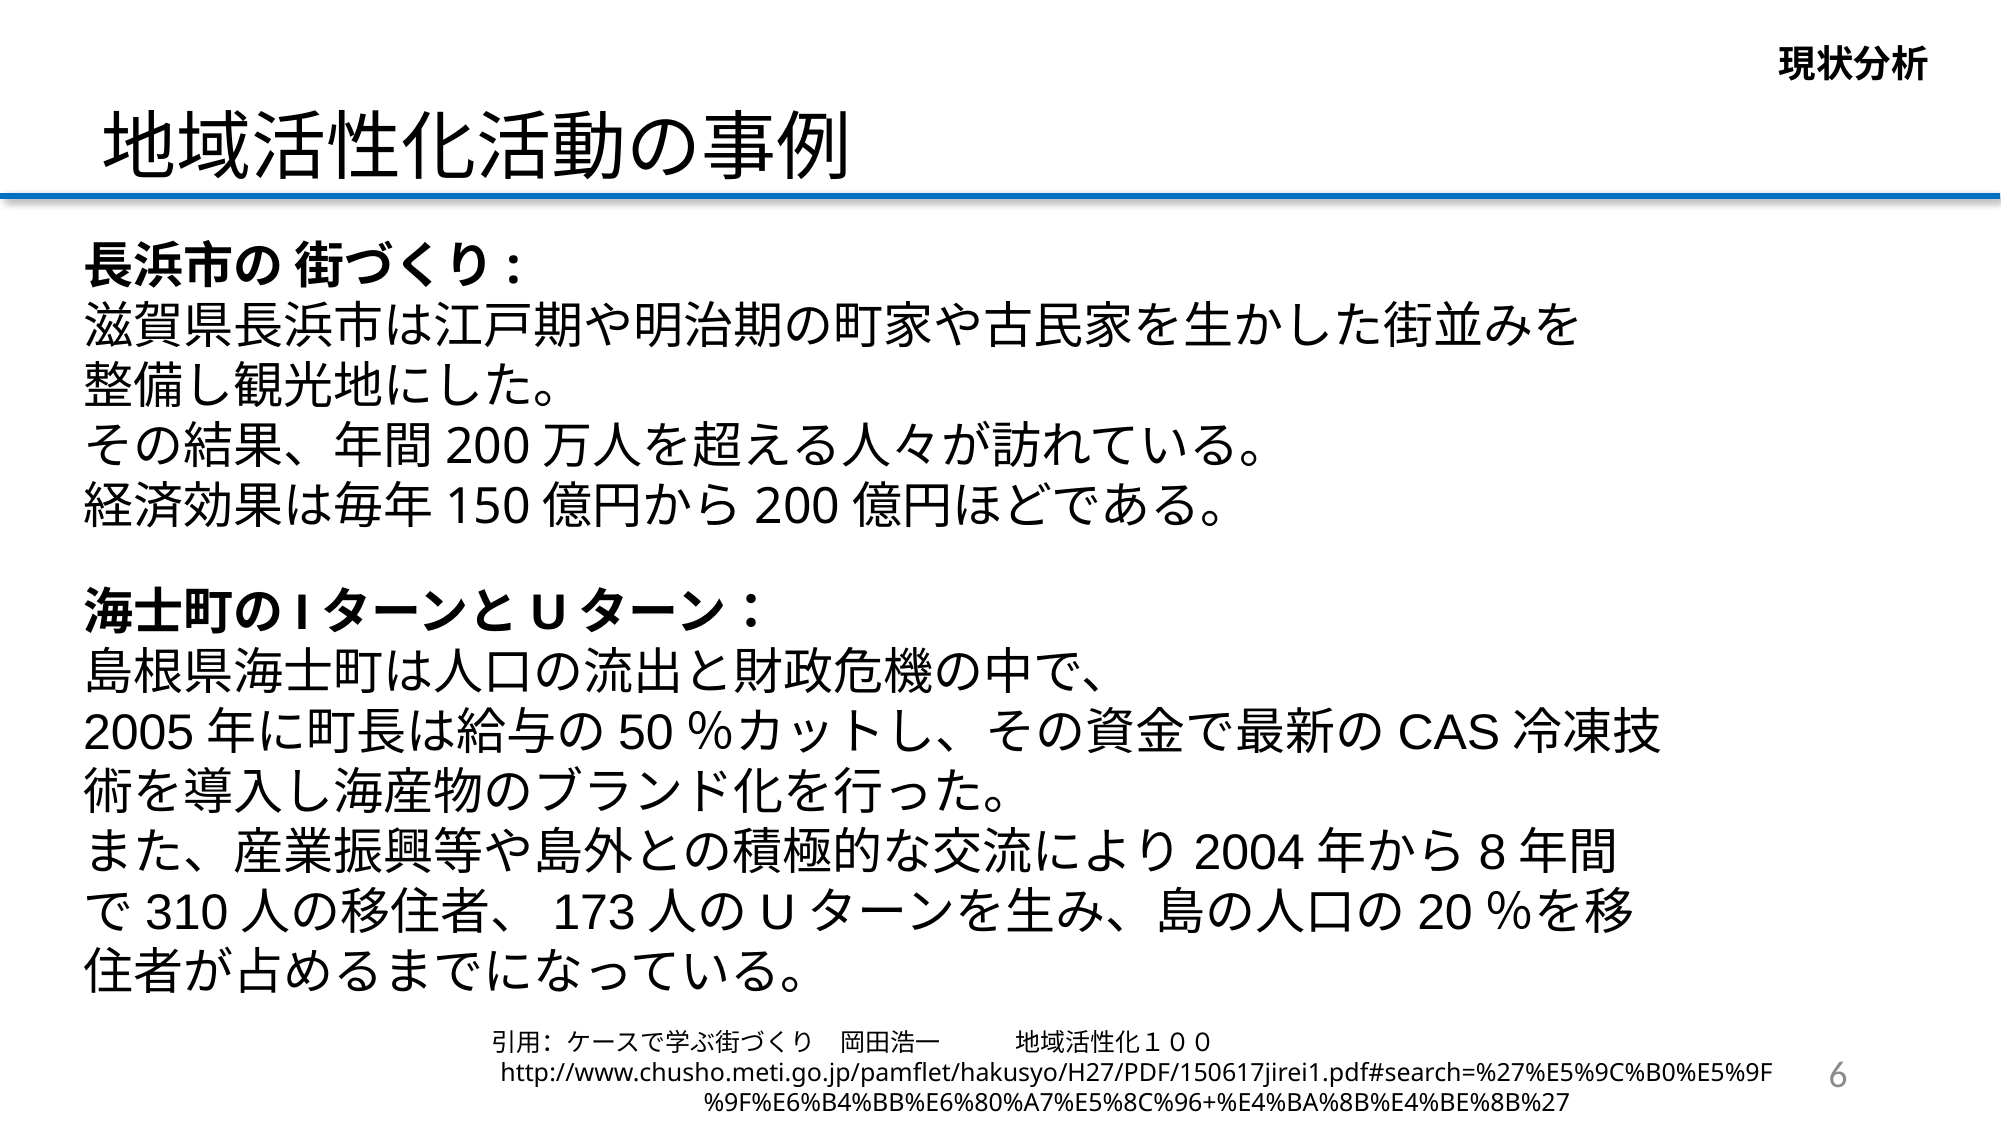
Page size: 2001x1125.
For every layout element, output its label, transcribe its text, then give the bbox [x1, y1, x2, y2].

text_box 引用：ケースで学ぶ街づくり 岡田浩一 地域活性化１００ http://www.chusho.meti.go.jp/pamflet/hakusyo/H27/PDF/150617jirei1.pdf#search=%27%E5%9C%B0%E5%9F%9F%E6%B4%BB%E6%80%A7%E5%8C%96+%E4%BA%8B%E4%BE%8B%27 [477, 1018, 1798, 1124]
text_box 地域活性化活動の事例 [87, 91, 867, 197]
text_box 現状分析 [1764, 33, 1944, 93]
text_box 長浜市​の 街づくり: 滋賀県長浜市は江戸期や明治期の町家や古民家を生かした街並みを 整備し観光地にした。 その結果、年間200万人を超える人々が訪れている。 経済効果は毎年150億円から200億円ほどである。 [68, 225, 1674, 541]
text_box 海士町のIターンとUターン： 島根県海士町は人口の流出と財政危機の中で、 2005年に町長は給与の50％カットし、その資金で最新のCAS冷凍技術を導入し海産物のブランド化を行った。 また、産業振興等や島外との積極的な交流により2004年から8年間で310人の移住者、173人のUターンを生み、島の人口の20％を移住者が占めるまでになっている。 [68, 571, 1678, 1052]
slide_number 6 [1798, 1042, 1863, 1103]
